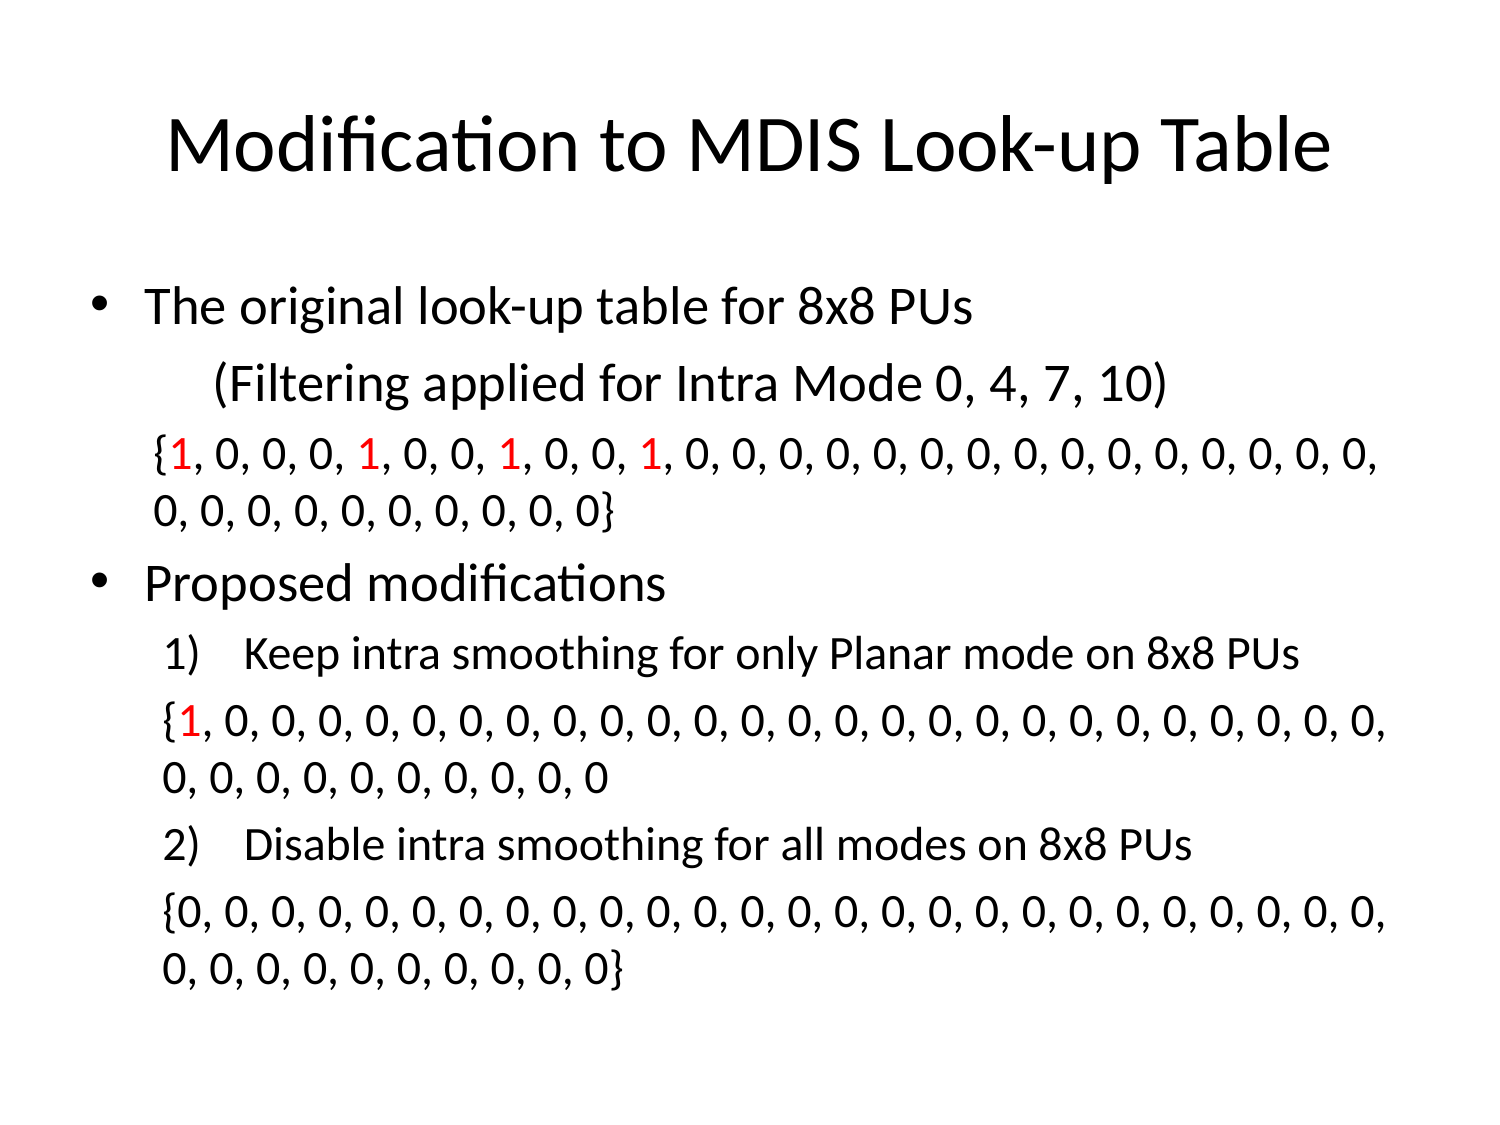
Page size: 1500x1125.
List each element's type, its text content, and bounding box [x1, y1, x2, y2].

list The original look-up table for 8x8 PUs (Filtering applied for Intra Mode 0, 4, 7, 10) {1, 0, 0, 0, 1, 0, 0, 1, 0, 0, 1, 0, 0, 0, 0, 0, 0, 0, 0, 0, 0, 0, 0, 0, 0, 0, 0, 0, 0, 0, 0, 0, 0, 0, 0, 0} Proposed modifications Keep intra smoothing for only Planar mode on 8x8 PUs {1, 0, 0, 0, 0, 0, 0, 0, 0, 0, 0, 0, 0, 0, 0, 0, 0, 0, 0, 0, 0, 0, 0, 0, 0, 0, 0, 0, 0, 0, 0, 0, 0, 0, 0, 0 Disable intra smoothing for all modes on 8x8 PUs {0, 0, 0, 0, 0, 0, 0, 0, 0, 0, 0, 0, 0, 0, 0, 0, 0, 0, 0, 0, 0, 0, 0, 0, 0, 0, 0, 0, 0, 0, 0, 0, 0, 0, 0, 0} [75, 262, 1425, 1005]
title Modification to MDIS Look-up Table [75, 45, 1425, 233]
